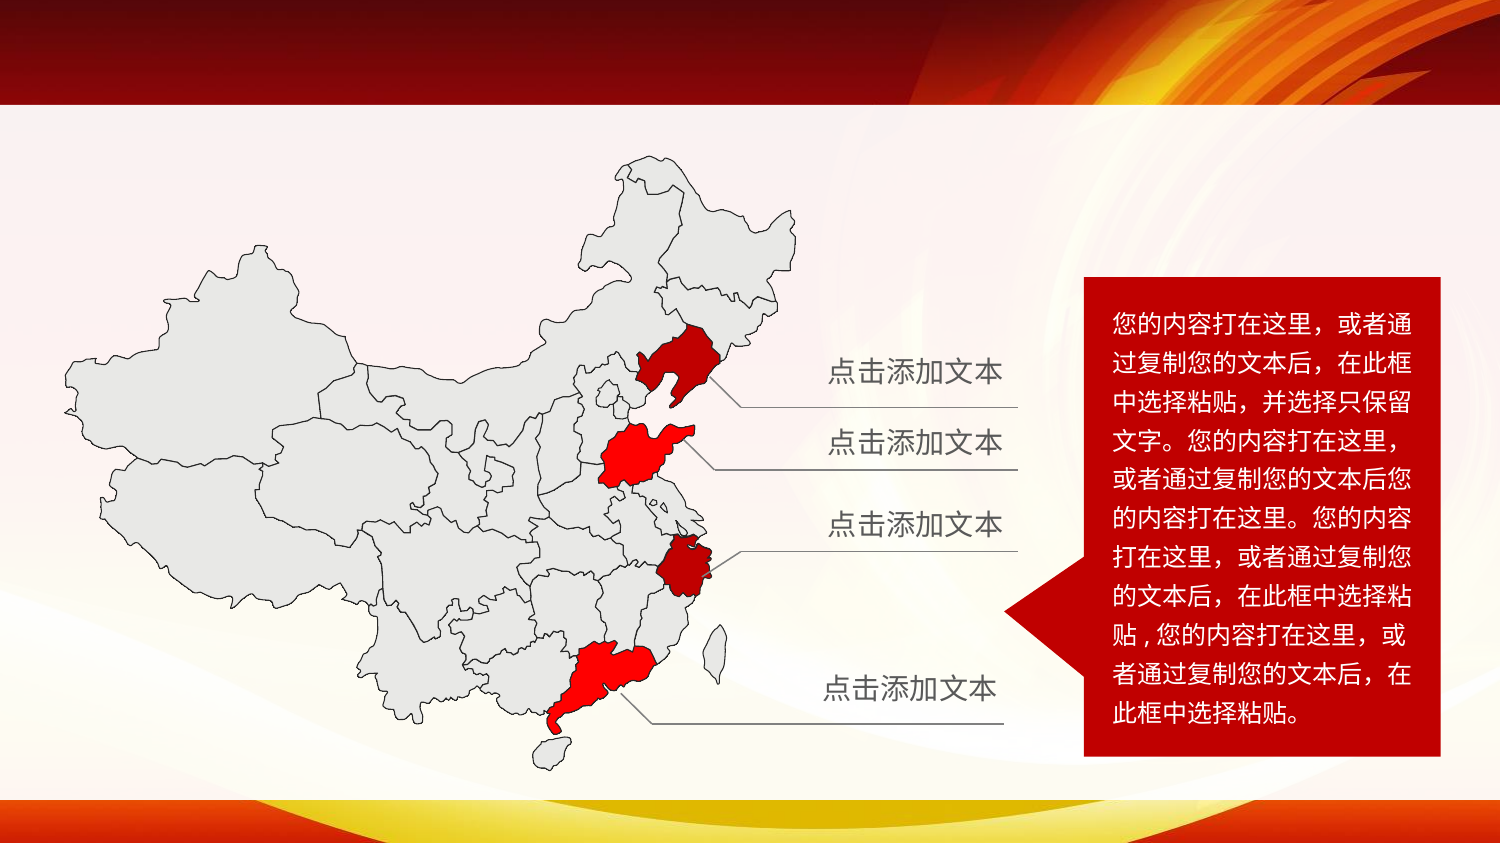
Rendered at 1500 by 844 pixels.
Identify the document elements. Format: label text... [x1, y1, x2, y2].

text_box 您的内容打在这里，或者通过复制您的文本后，在此框中选择粘贴，并选择只保留文字。您的内容打在这里，或者通过复制您的文本后您的内容打在这里。您的内容打在这里，或者通过复制您的文本后，在此框中选择粘贴,您的内容打在这里，或者通过复制您的文本后，在此框中选择粘贴。 [1101, 293, 1441, 733]
picture [0, 800, 1500, 843]
text_box 点击添加文本 [816, 500, 1015, 547]
text_box 点击添加文本 [811, 664, 1010, 711]
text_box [701, 551, 741, 578]
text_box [683, 439, 715, 471]
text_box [64, 155, 796, 771]
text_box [709, 376, 741, 408]
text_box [620, 693, 653, 725]
picture [0, 0, 1500, 104]
text_box [1002, 274, 1443, 759]
text_box 点击添加文本 [816, 348, 1015, 395]
text_box 点击添加文本 [816, 418, 1015, 466]
